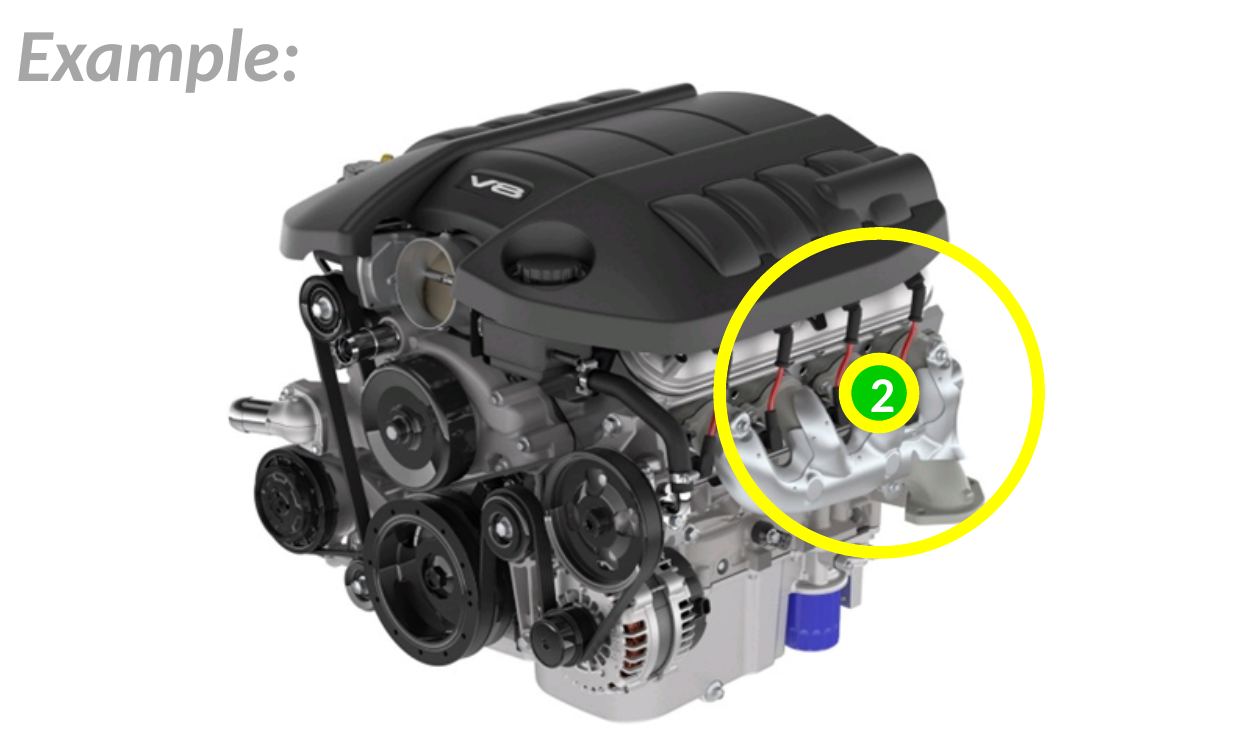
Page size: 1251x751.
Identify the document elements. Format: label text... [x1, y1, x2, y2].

text_box [1031, 337, 1041, 449]
picture [212, 67, 1027, 742]
text_box Example: [1, 0, 317, 105]
